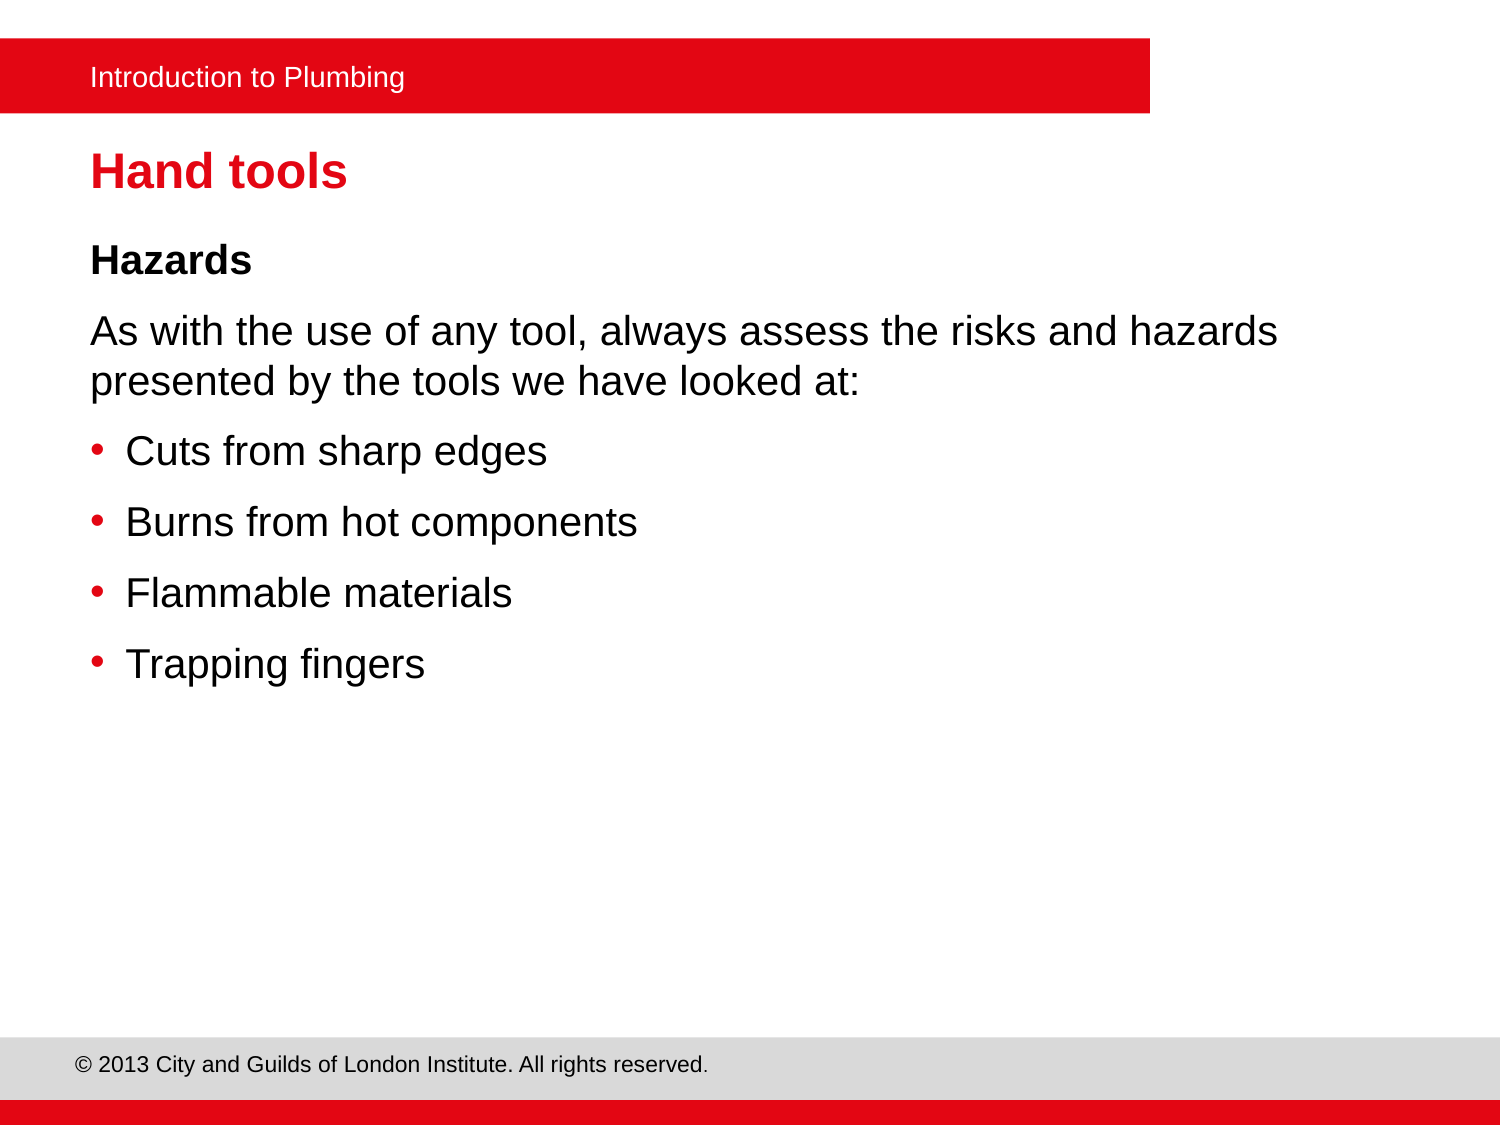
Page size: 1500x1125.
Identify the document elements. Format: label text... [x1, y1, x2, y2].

title Hand tools [74, 137, 1424, 201]
list Hazards As with the use of any tool, always assess the risks and hazards presented by the tools we have looked at: Cuts from sharp edges Burns from hot components Flammable materials Trapping fingers [74, 224, 1426, 1012]
